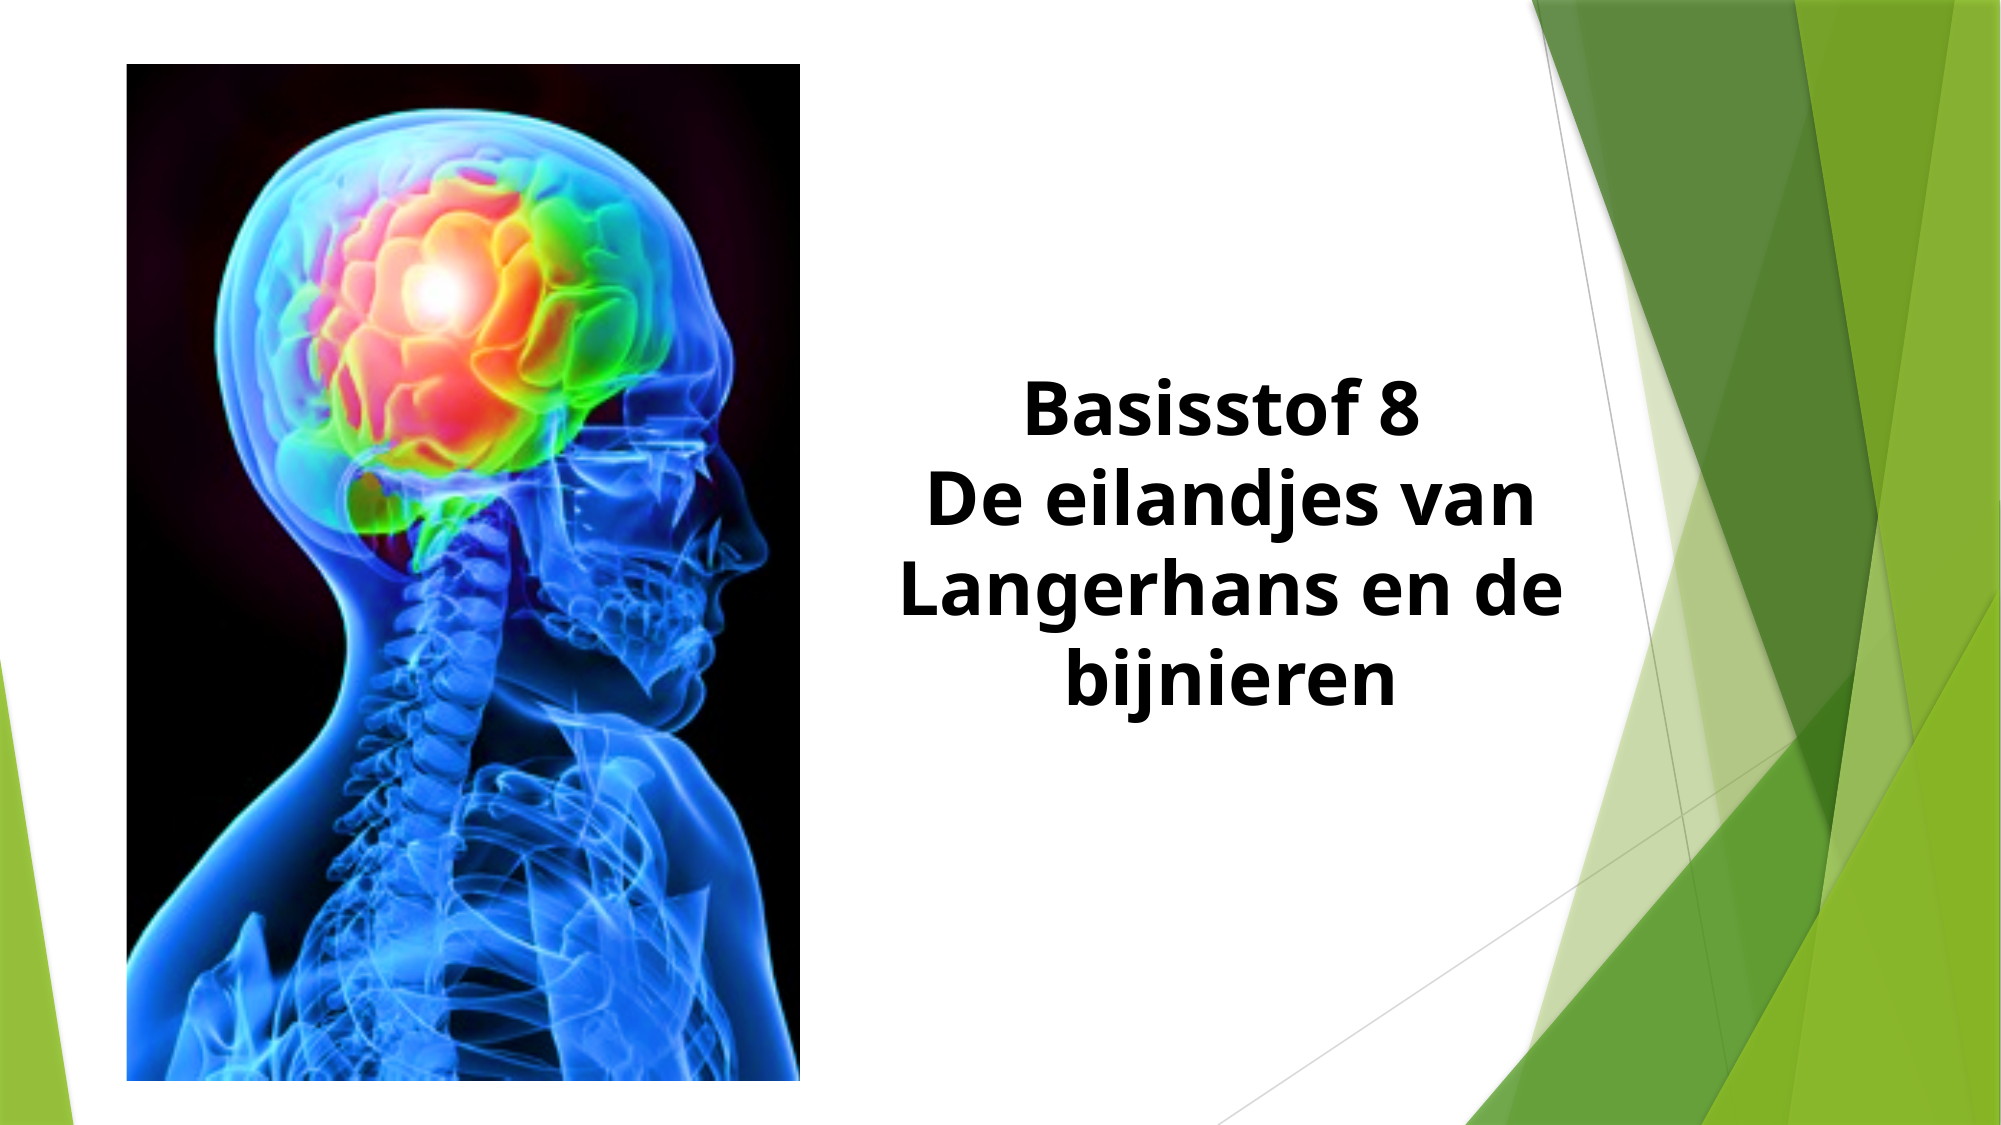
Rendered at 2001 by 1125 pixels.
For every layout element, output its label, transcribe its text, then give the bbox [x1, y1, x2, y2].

picture [126, 63, 801, 1082]
text_box Boek 5 thema 1 [1023, 7, 1591, 82]
text_box Basisstof 8 De eilandjes van Langerhans en de bijnieren [871, 420, 1591, 662]
